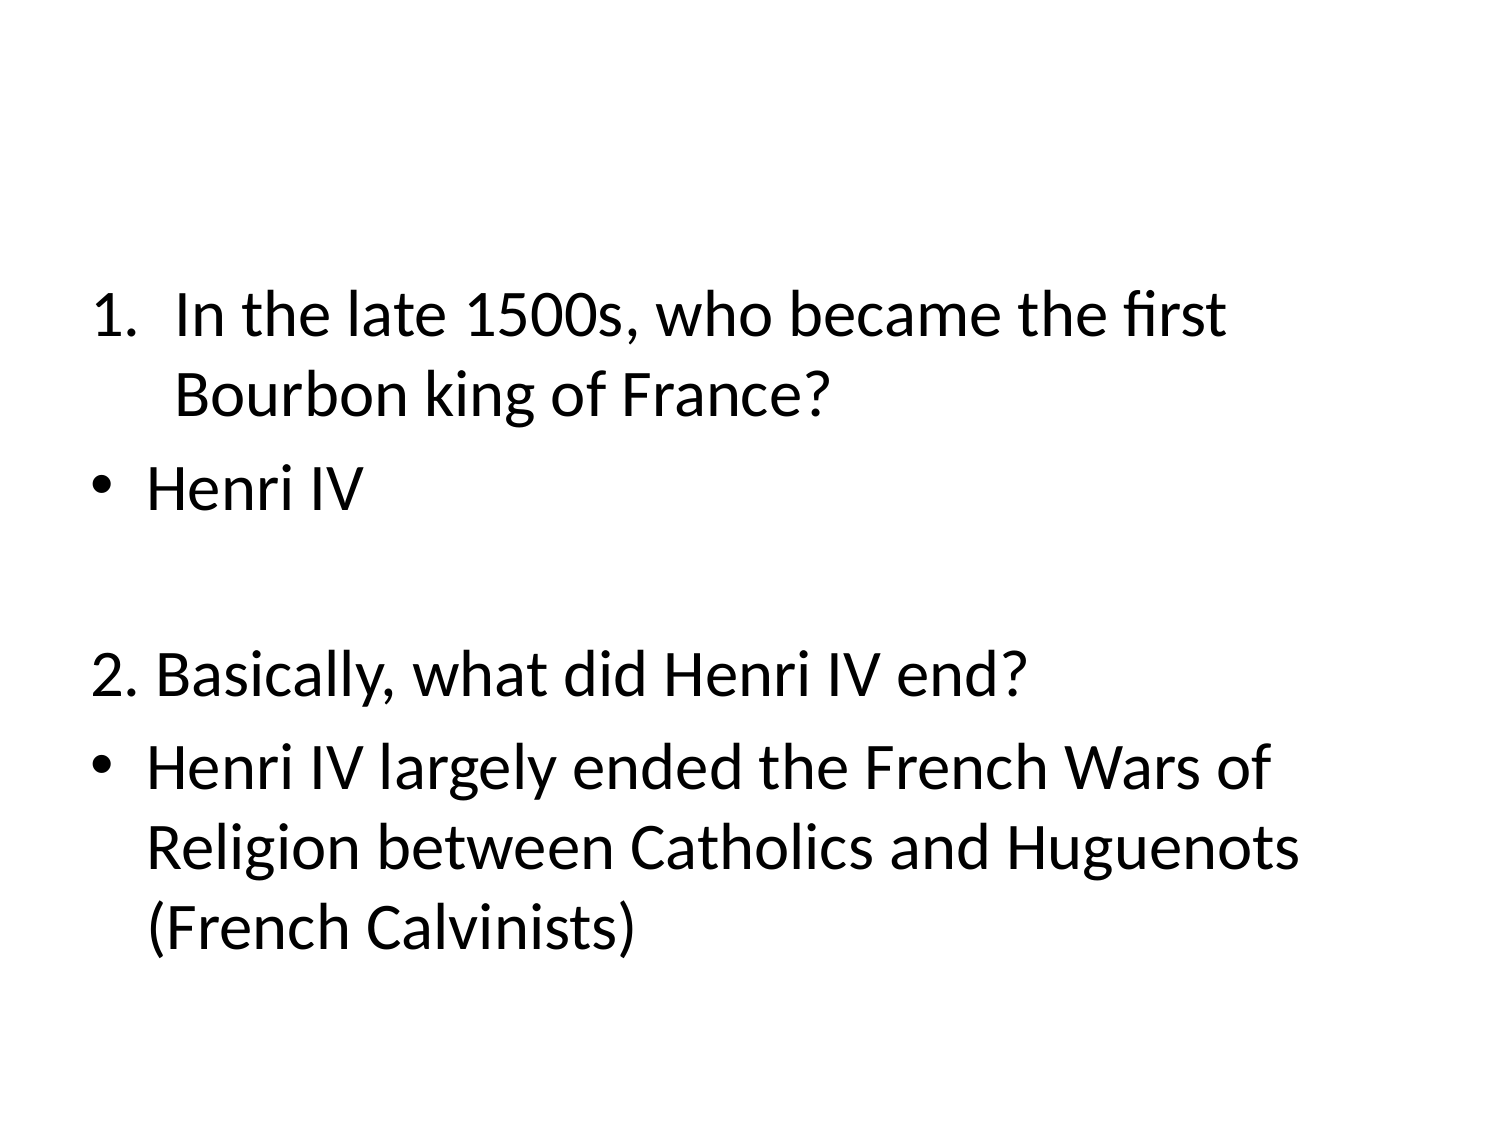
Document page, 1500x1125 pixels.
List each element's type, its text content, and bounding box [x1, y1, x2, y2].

list In the late 1500s, who became the first Bourbon king of France? Henri IV 2. Basically, what did Henri IV end? Henri IV largely ended the French Wars of Religion between Catholics and Huguenots (French Calvinists) [75, 262, 1425, 1005]
